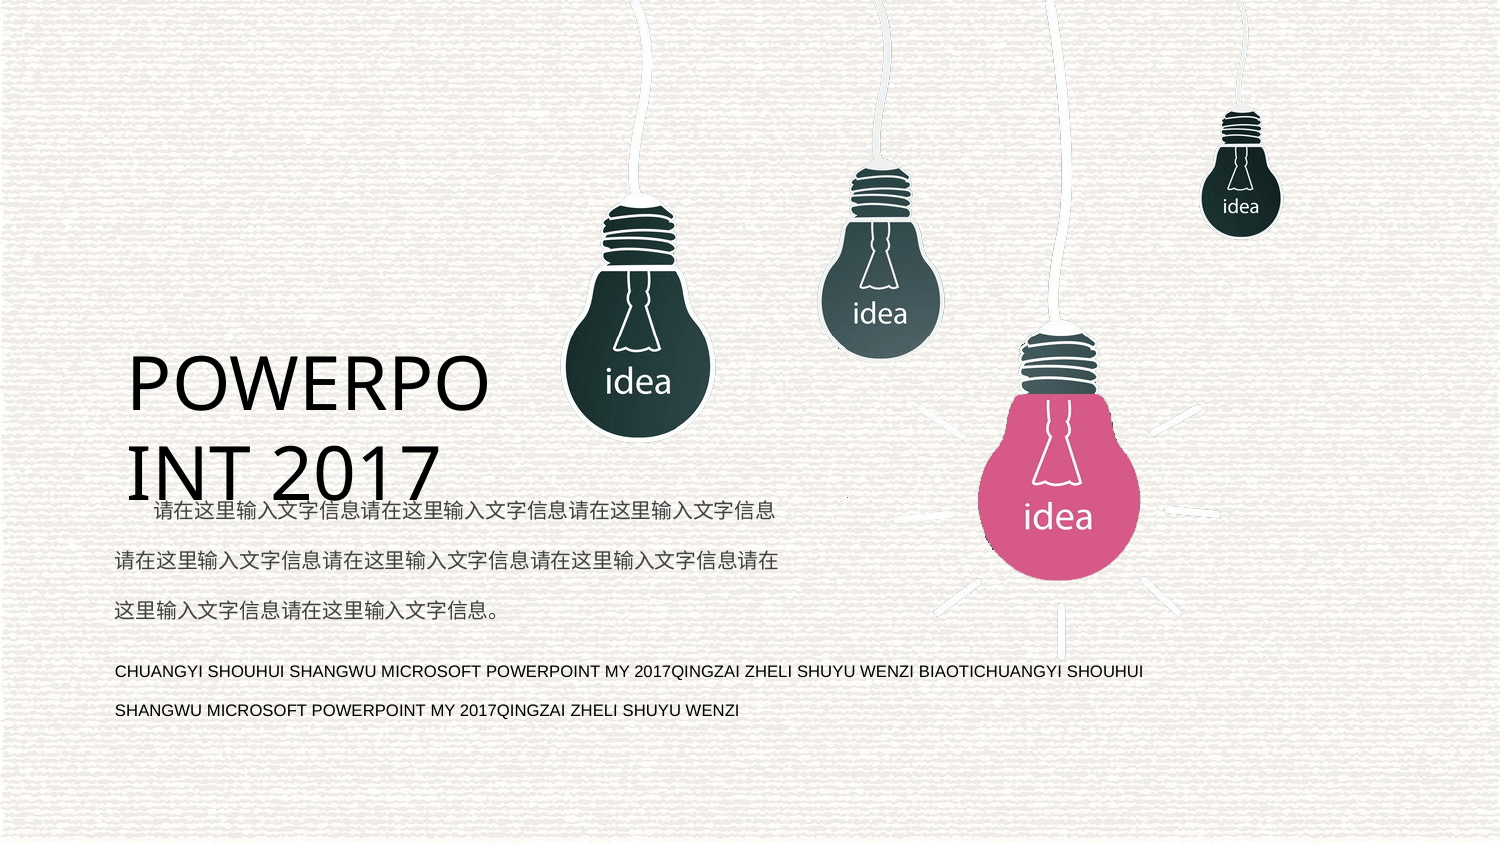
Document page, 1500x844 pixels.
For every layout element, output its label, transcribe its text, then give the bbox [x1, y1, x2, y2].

text_box POWERPOINT 2017 [112, 327, 503, 523]
text_box CHUANGYI SHOUHUI SHANGWU MICROSOFT POWERPOINT MY 2017QINGZAI ZHELI SHUYU WENZI BIAOTICHUANGYI SHOUHUI SHANGWU MICROSOFT POWERPOINT MY 2017QINGZAI ZHELI SHUYU WENZI [100, 633, 503, 728]
picture [0, 0, 1500, 844]
text_box 请在这里输入文字信息请在这里输入文字信息请在这里输入文字信息请在这里输入文字信息请在这里输入文字信息请在这里输入文字信息请在这里输入文字信息请在这里输入文字信息。 [100, 464, 503, 633]
